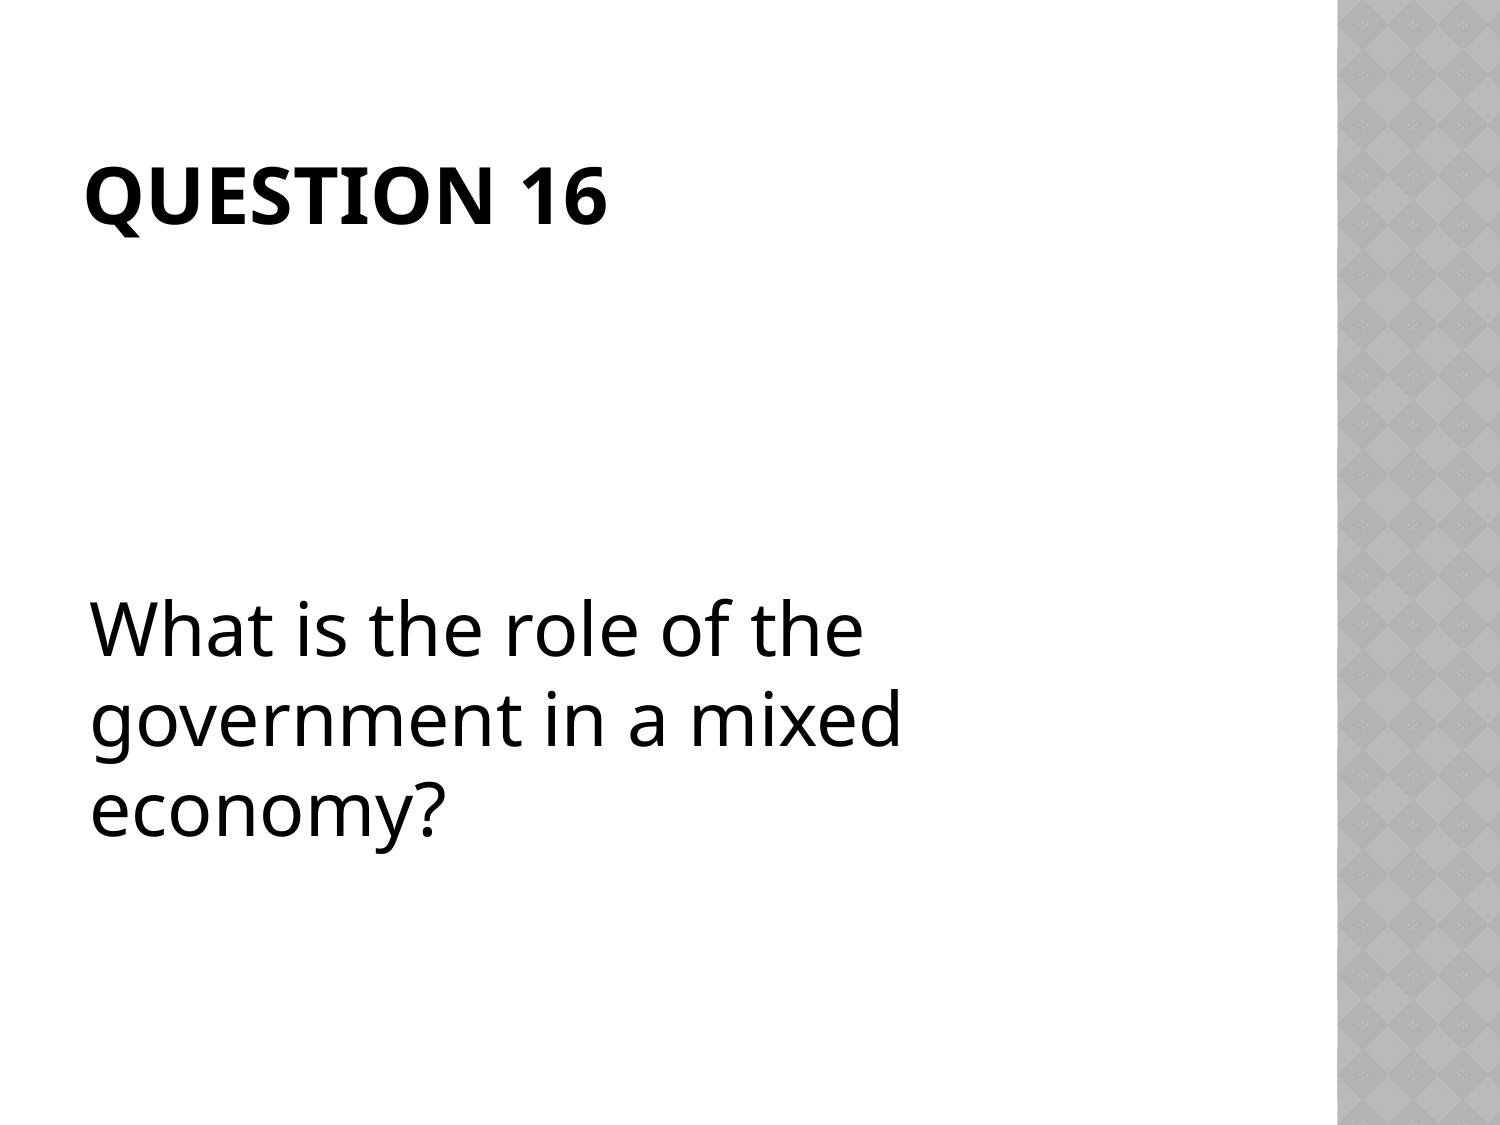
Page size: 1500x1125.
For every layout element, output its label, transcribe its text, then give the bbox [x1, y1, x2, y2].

list What is the role of the government in a mixed economy? [75, 264, 1263, 1059]
title Question 16 [75, 52, 1263, 240]
